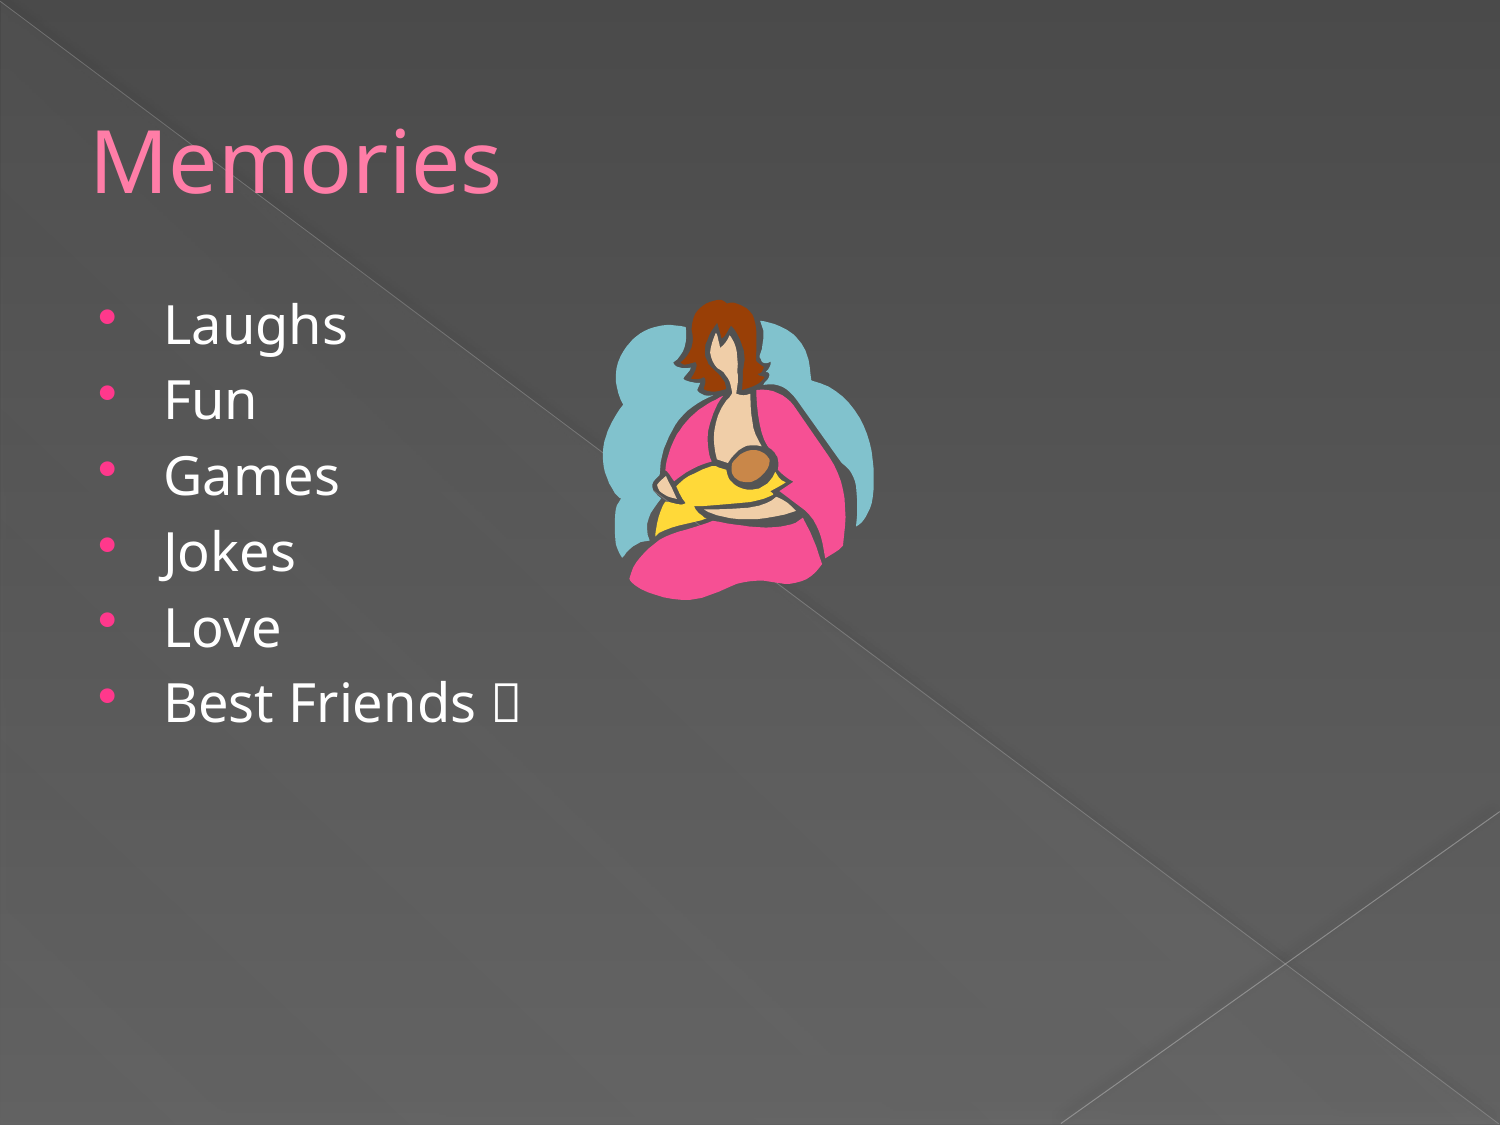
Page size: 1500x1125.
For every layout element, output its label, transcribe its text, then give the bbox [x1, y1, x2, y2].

picture [601, 298, 875, 602]
list Laughs Fun Games Jokes Love Best Friends  [75, 282, 738, 1025]
title Memories [75, 43, 1425, 274]
